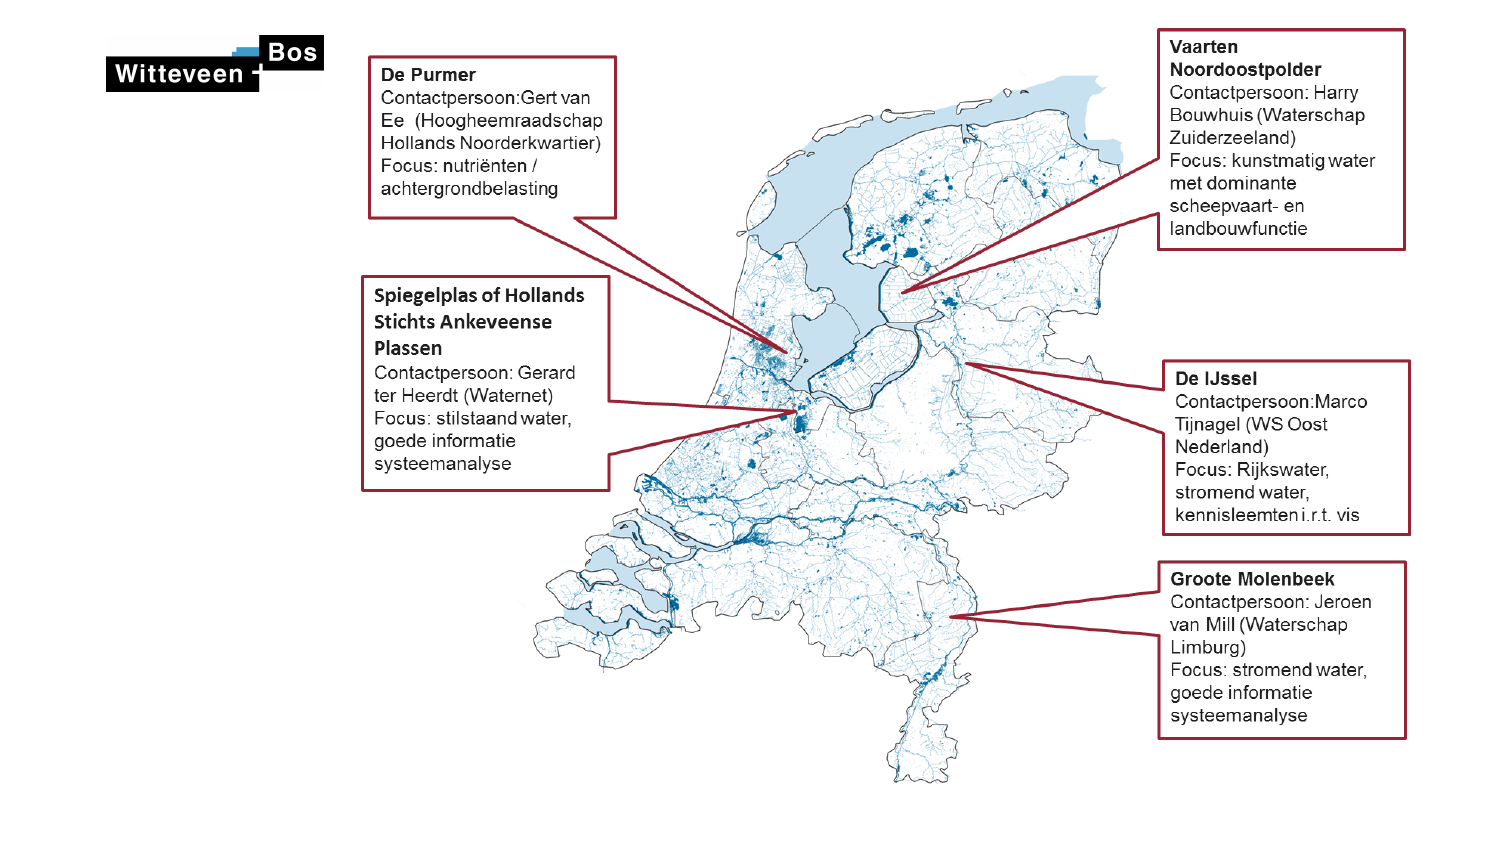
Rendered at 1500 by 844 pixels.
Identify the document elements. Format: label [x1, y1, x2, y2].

picture [359, 27, 1411, 799]
picture [106, 35, 324, 92]
